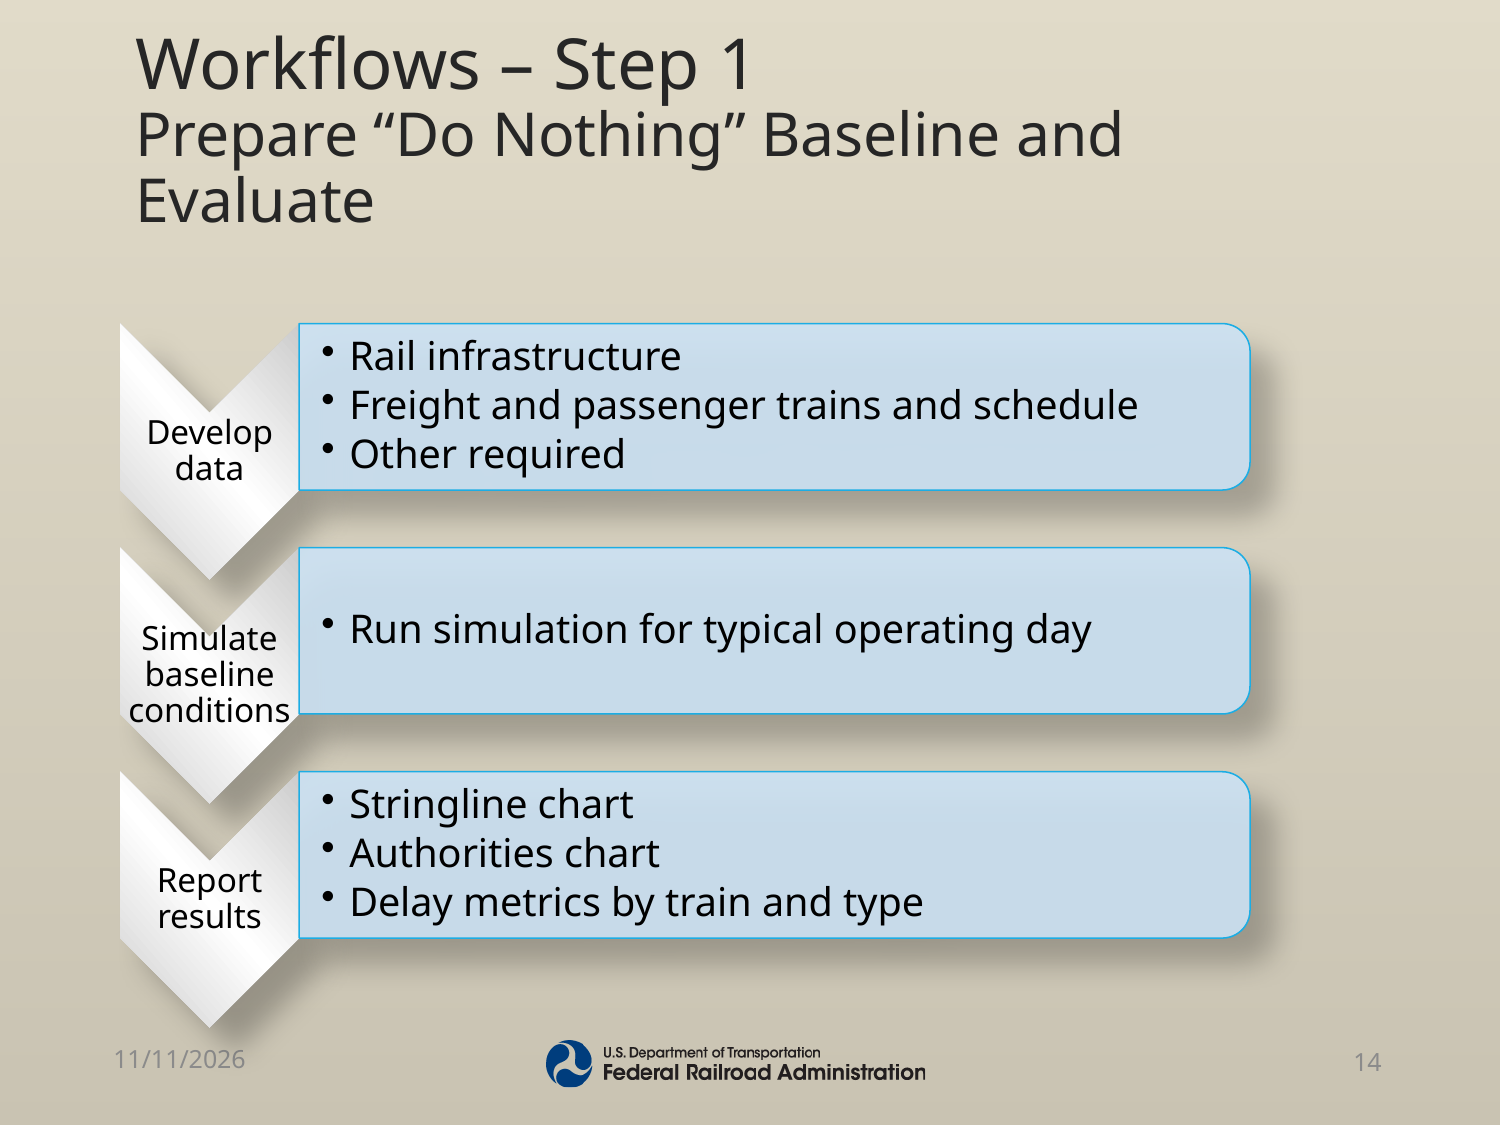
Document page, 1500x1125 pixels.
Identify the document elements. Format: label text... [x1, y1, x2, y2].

picture [526, 1035, 926, 1088]
title Workflows – Step 1 Prepare “Do Nothing” Baseline and Evaluate [120, 20, 1380, 244]
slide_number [98, 1030, 436, 1091]
slide_number 14 [1059, 1033, 1397, 1094]
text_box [119, 322, 1251, 1029]
